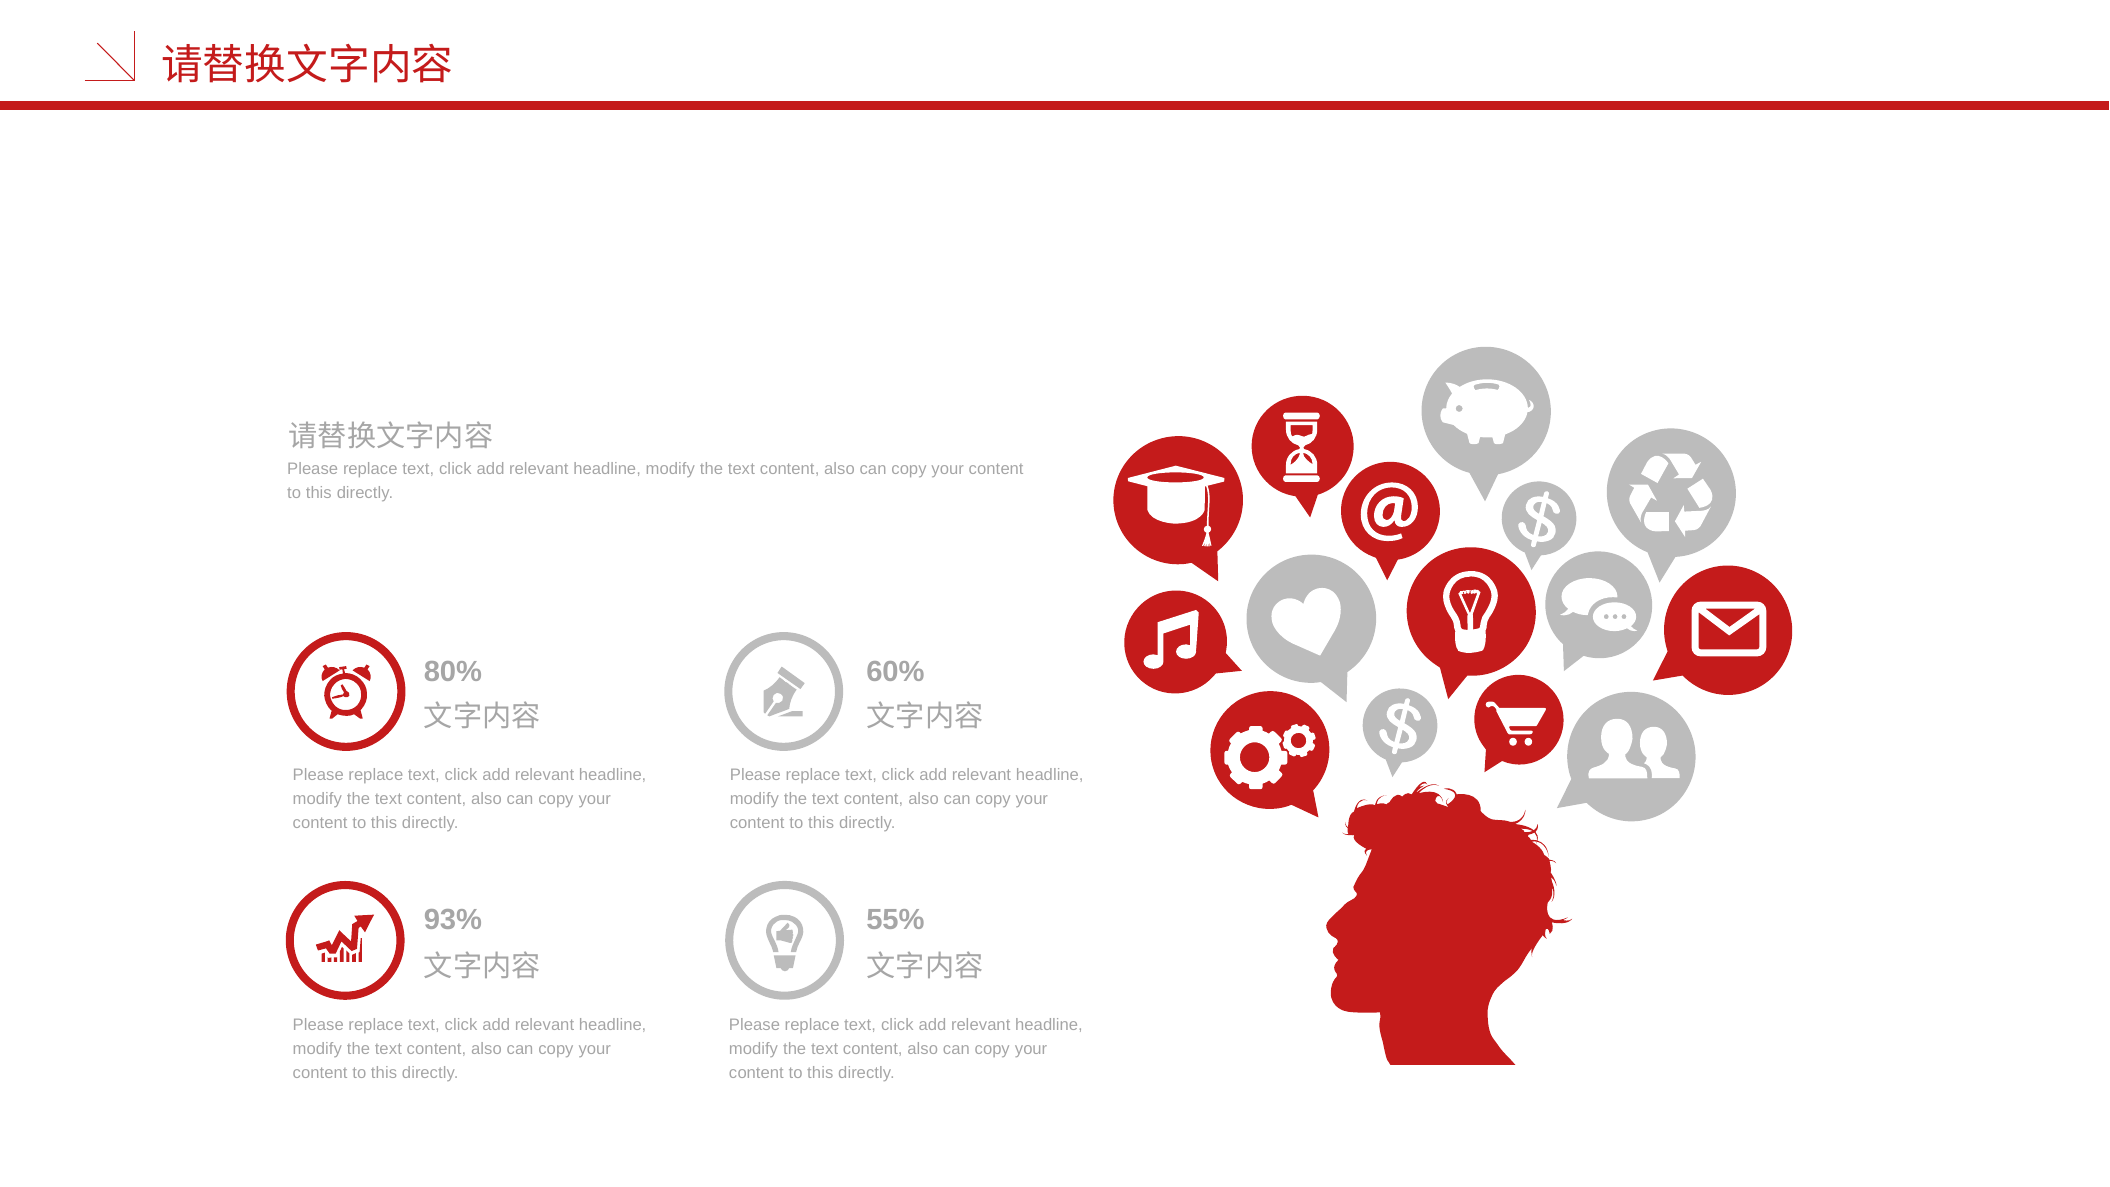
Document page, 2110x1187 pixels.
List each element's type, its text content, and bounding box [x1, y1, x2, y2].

text_box 文字内容 [851, 682, 999, 740]
text_box [339, 946, 344, 962]
text_box 文字内容 [409, 932, 556, 990]
text_box 60% [851, 638, 940, 696]
text_box Please replace text, click add relevant headline, modify the text content, also can copy your content to this directly. [272, 446, 1051, 509]
text_box [723, 631, 845, 752]
text_box 55% [851, 886, 940, 943]
text_box 文字内容 [851, 932, 999, 990]
text_box [766, 914, 804, 953]
text_box Please replace text, click add relevant headline, modify the text content, also can copy your content to this directly. [714, 1002, 1108, 1090]
text_box 请替换文字内容 [145, 22, 500, 94]
text_box [285, 631, 407, 752]
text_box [1108, 338, 1800, 1065]
text_box [284, 879, 406, 1001]
text_box [321, 952, 325, 962]
text_box 请替换文字内容 [274, 402, 509, 446]
text_box Please replace text, click add relevant headline, modify the text content, also can copy your content to this directly. [715, 752, 1108, 840]
text_box [358, 938, 362, 962]
text_box [346, 950, 350, 962]
text_box [773, 955, 796, 972]
text_box [763, 666, 805, 717]
text_box [321, 664, 367, 719]
text_box 80% [408, 638, 498, 696]
text_box Please replace text, click add relevant headline, modify the text content, also can copy your content to this directly. [278, 752, 672, 840]
text_box [724, 879, 846, 1001]
text_box [352, 664, 371, 682]
text_box [315, 914, 375, 954]
text_box 93% [408, 886, 498, 943]
text_box Please replace text, click add relevant headline, modify the text content, also can copy your content to this directly. [278, 1002, 672, 1090]
text_box 文字内容 [409, 682, 556, 740]
